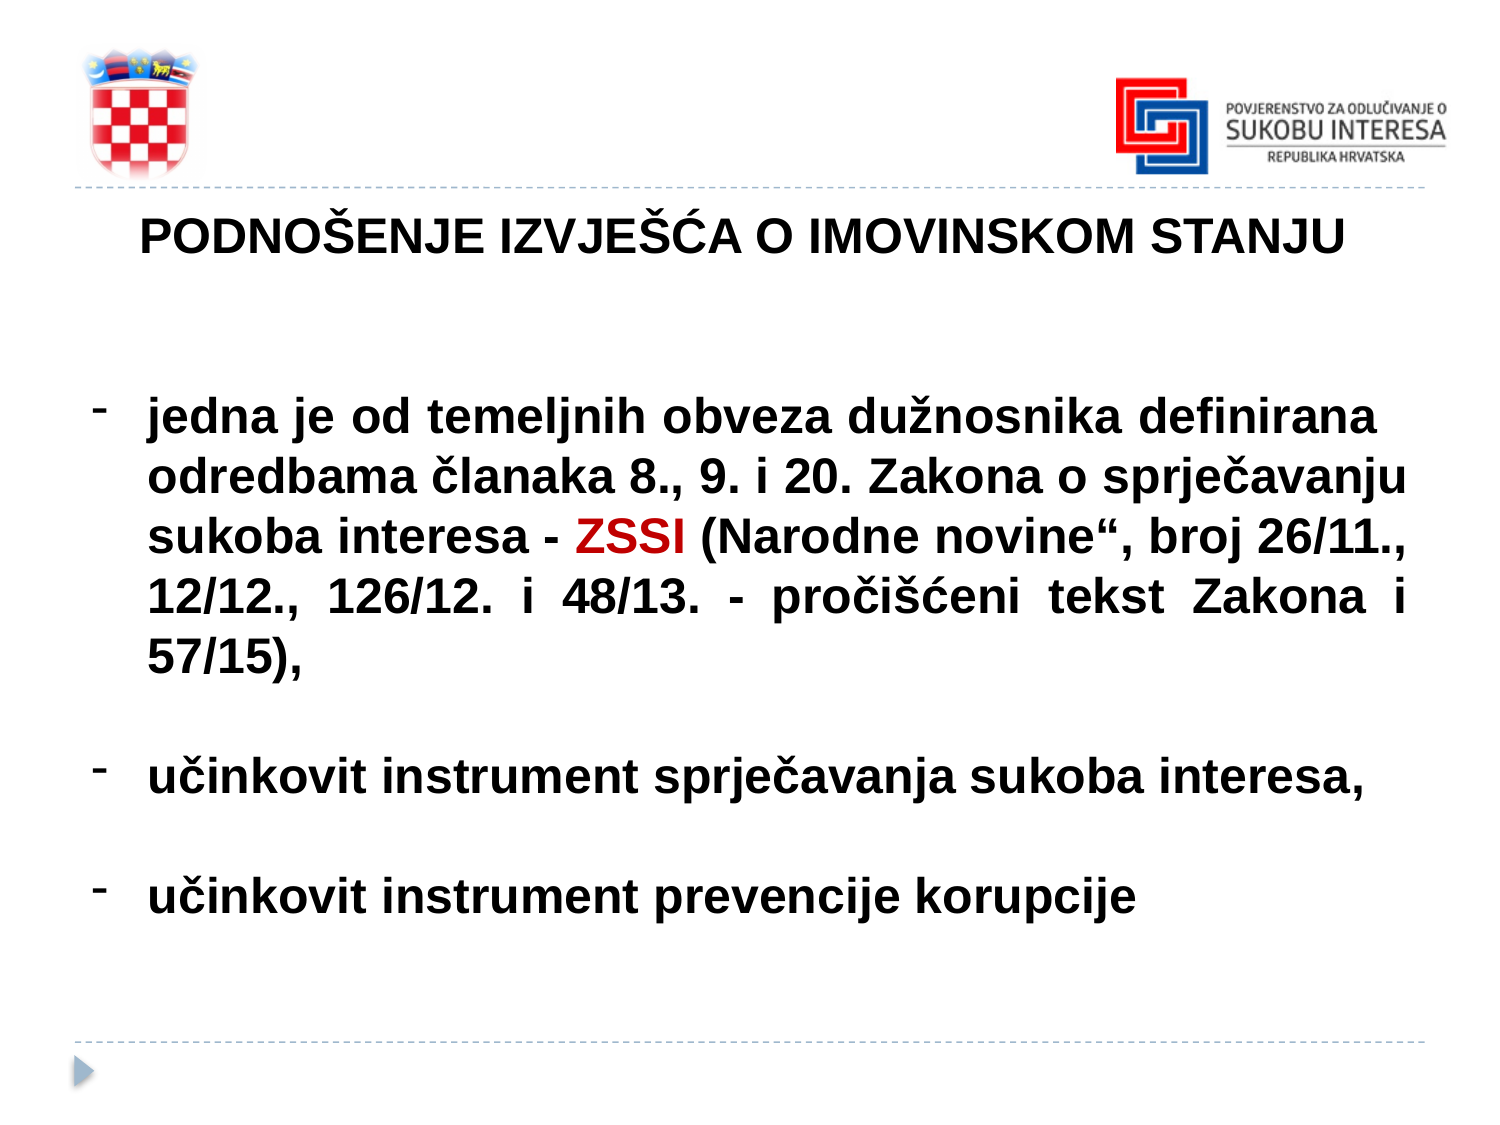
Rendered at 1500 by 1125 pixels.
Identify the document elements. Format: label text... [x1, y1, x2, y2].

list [75, 42, 208, 185]
title [149, 30, 1500, 194]
picture [1115, 66, 1451, 185]
text_box PODNOŠENJE IZVJEŠĆA O IMOVINSKOM STANJU jedna je od temeljnih obveza dužnosnika definirana odredbama članaka 8., 9. i 20. Zakona o sprječavanju sukoba interesa - ZSSI (Narodne novine“, broj 26/11., 12/12., 126/12. i 48/13. - pročišćeni tekst Zakona i 57/15), učinkovit instrument sprječavanja sukoba interesa, učinkovit instrument prevencije korupcije [76, 196, 1424, 931]
